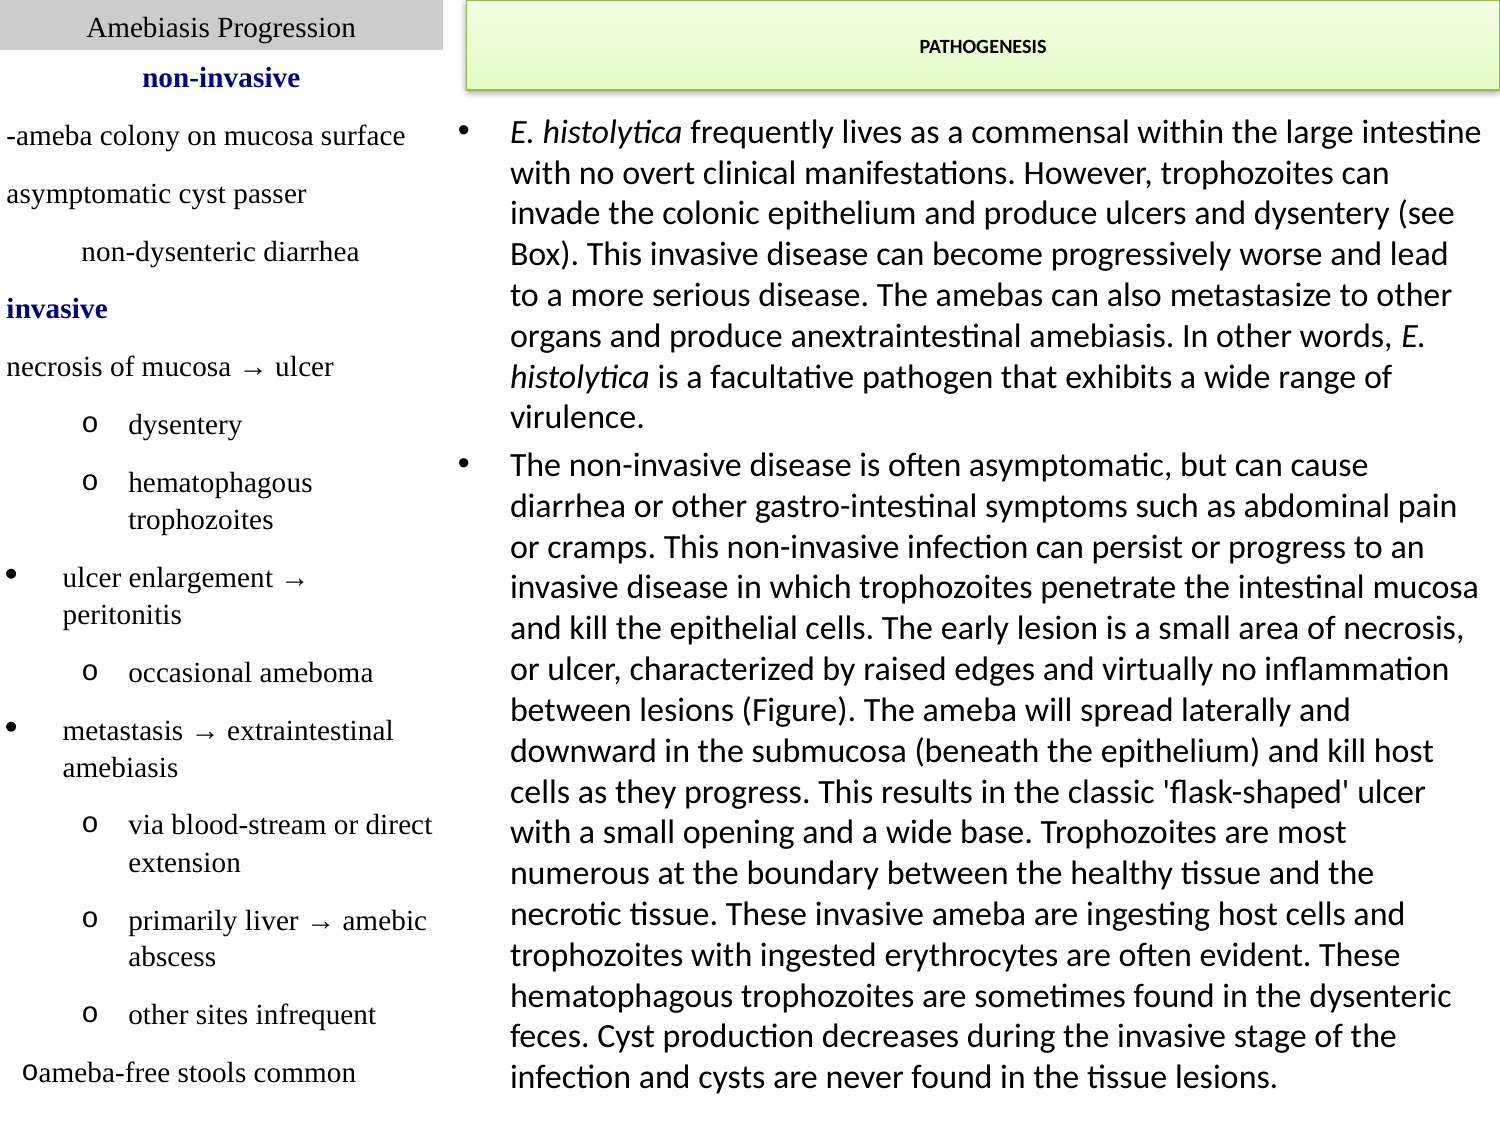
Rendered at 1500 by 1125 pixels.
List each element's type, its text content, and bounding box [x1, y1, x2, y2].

table_header Amebiasis Progression [0, 0, 443, 50]
title PATHOGENESIS [466, 0, 1500, 91]
table_cell non-invasive -ameba colony on mucosa surface asymptomatic cyst passer non-dysenteric diarrhea invasive necrosis of mucosa → ulcer dysentery hematophagous trophozoites ulcer enlargement → peritonitis occasional ameboma metastasis → extraintestinal amebiasis via blood-stream or direct extension primarily liver → amebic abscess other sites infrequent ameba-free stools common [0, 50, 443, 1125]
list E. histolytica frequently lives as a commensal within the large intestine with no overt clinical manifestations. However, trophozoites can invade the colonic epithelium and produce ulcers and dysentery (see Box). This invasive disease can become progressively worse and lead to a more serious disease. The amebas can also metastasize to other organs and produce anextraintestinal amebiasis. In other words, E. histolytica is a facultative pathogen that exhibits a wide range of virulence. The non-invasive disease is often asymptomatic, but can cause diarrhea or other gastro-intestinal symptoms such as abdominal pain or cramps. This non-invasive infection can persist or progress to an invasive disease in which trophozoites penetrate the intestinal mucosa and kill the epithelial cells. The early lesion is a small area of necrosis, or ulcer, characterized by raised edges and virtually no inflammation between lesions (Figure). The ameba will spread laterally and downward in the submucosa (beneath the epithelium) and kill host cells as they progress. This results in the classic 'flask-shaped' ulcer with a small opening and a wide base. Trophozoites are most numerous at the boundary between the healthy tissue and the necrotic tissue. These invasive ameba are ingesting host cells and trophozoites with ingested erythrocytes are often evident. These hematophagous trophozoites are sometimes found in the dysenteric feces. Cyst production decreases during the invasive stage of the infection and cysts are never found in the tissue lesions. [443, 101, 1500, 1125]
